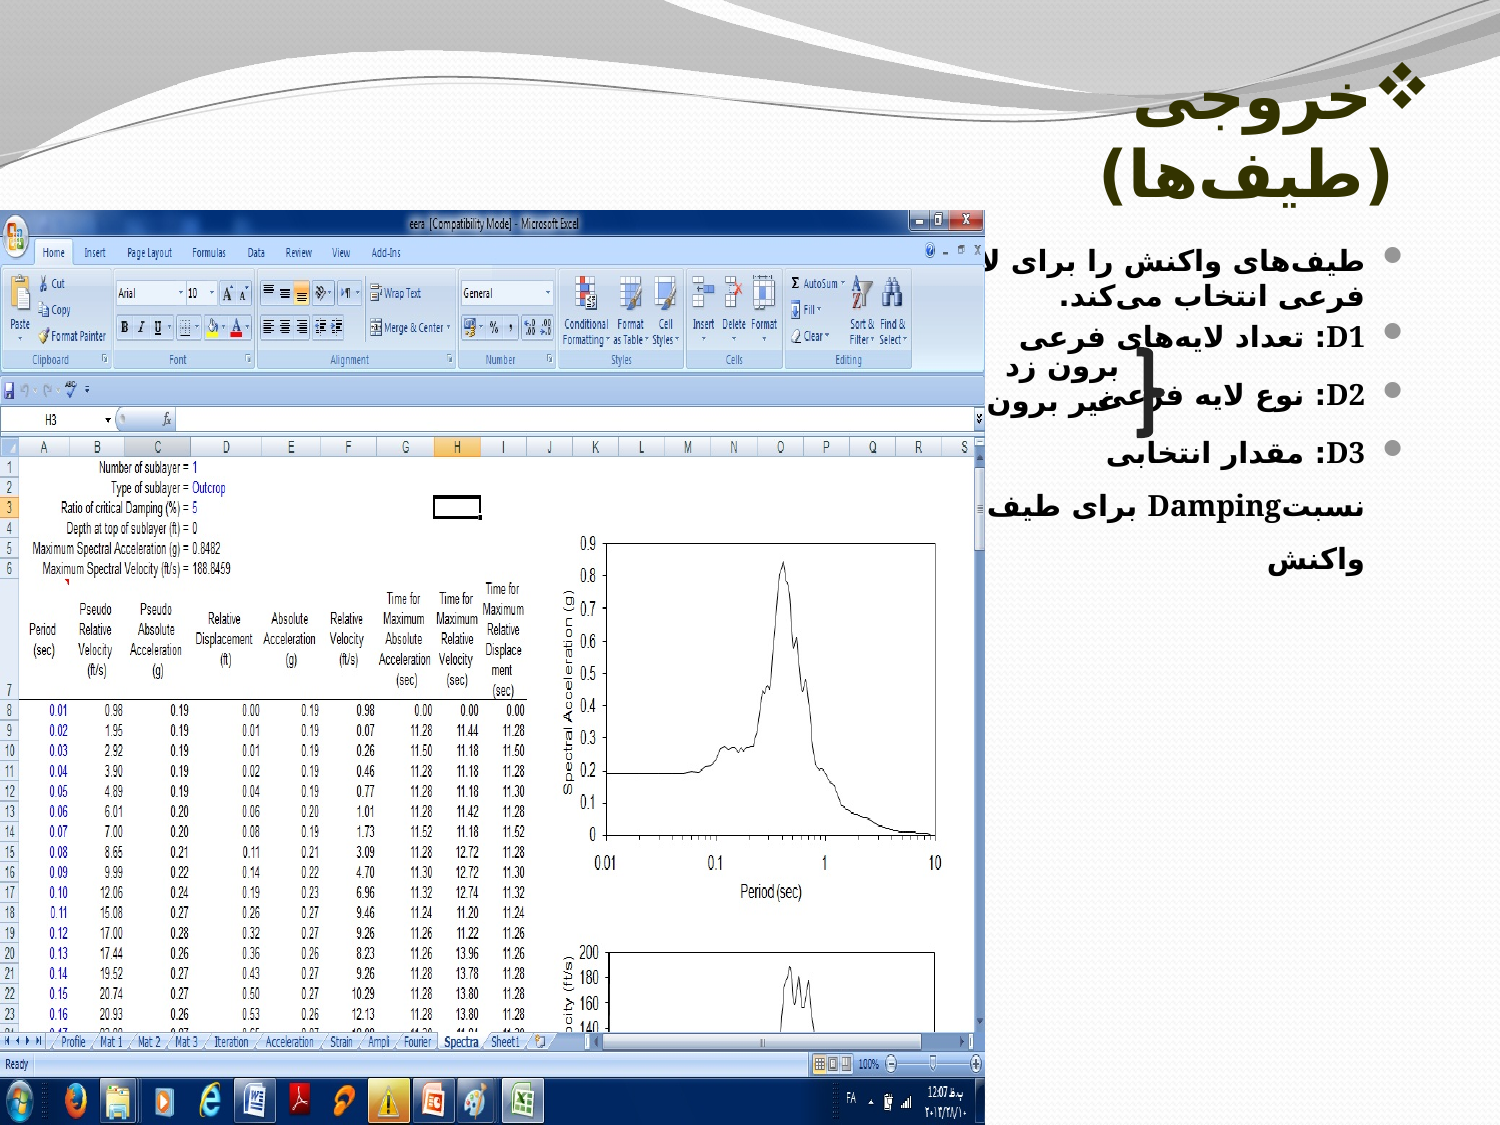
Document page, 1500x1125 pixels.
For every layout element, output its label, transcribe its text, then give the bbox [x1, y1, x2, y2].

text_box [1136, 350, 1161, 435]
text_box برون زد غیر برون زد [991, 339, 1135, 425]
list طیف‌های واکنش را برای لایه فرعی انتخاب می‌کند. D1: تعداد لایه‌های فرعی D2: نوع لایه فرعی D3: مقدار انتخابی نسبتDamping برای طیف‌های واکنش [991, 234, 1425, 1032]
title خروجی (طیف‌ها) [925, 46, 1425, 211]
picture [0, 210, 985, 1125]
